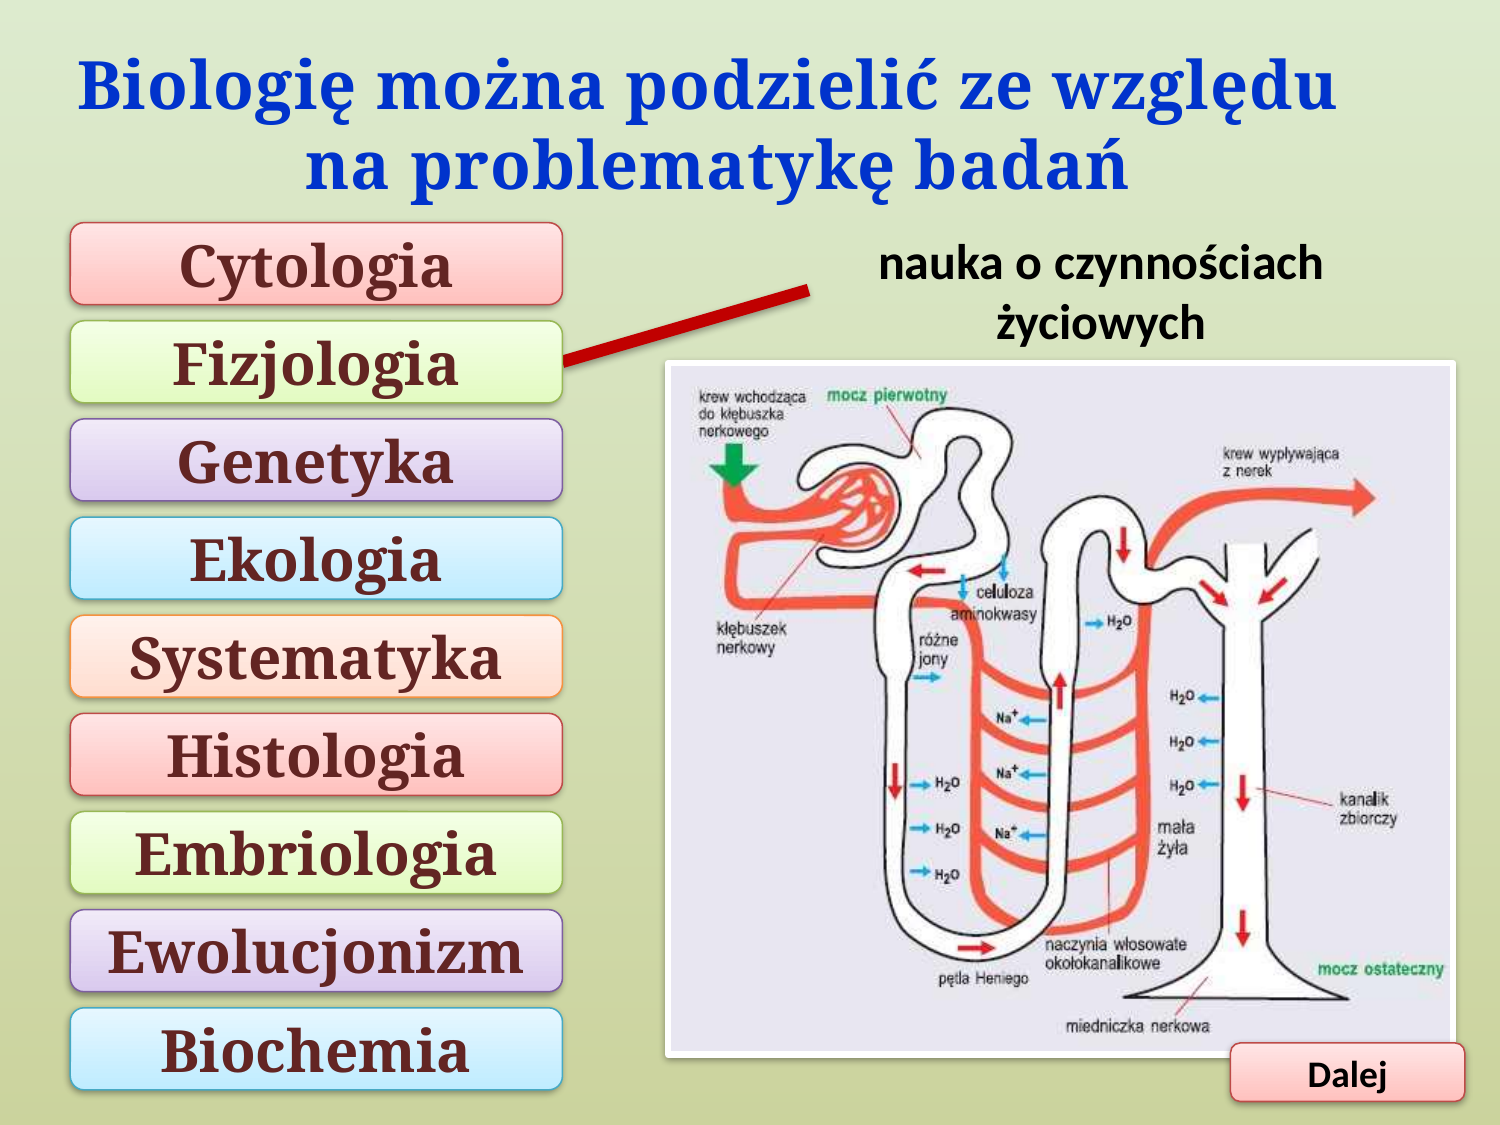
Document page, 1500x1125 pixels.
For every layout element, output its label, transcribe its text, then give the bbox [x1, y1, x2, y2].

text_box Embriologia [69, 810, 564, 895]
text_box Genetyka [69, 418, 564, 502]
text_box Systematyka [69, 614, 564, 699]
text_box Cytologia [69, 221, 564, 306]
text_box Ekologia [69, 516, 564, 600]
text_box Histologia [69, 712, 564, 797]
text_box nauka o czynnościach życiowych [808, 222, 1395, 358]
text_box Ewolucjonizm [69, 908, 564, 993]
text_box Fizjologia [69, 319, 564, 404]
text_box Biologię można podzielić ze względu na problematykę badań [61, 35, 1375, 210]
footer Autor: Elżbieta Jarębska [512, 1042, 988, 1103]
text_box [562, 290, 809, 362]
text_box [665, 360, 1456, 1058]
text_box Biochemia [69, 1007, 564, 1091]
text_box Dalej [1229, 1042, 1466, 1103]
